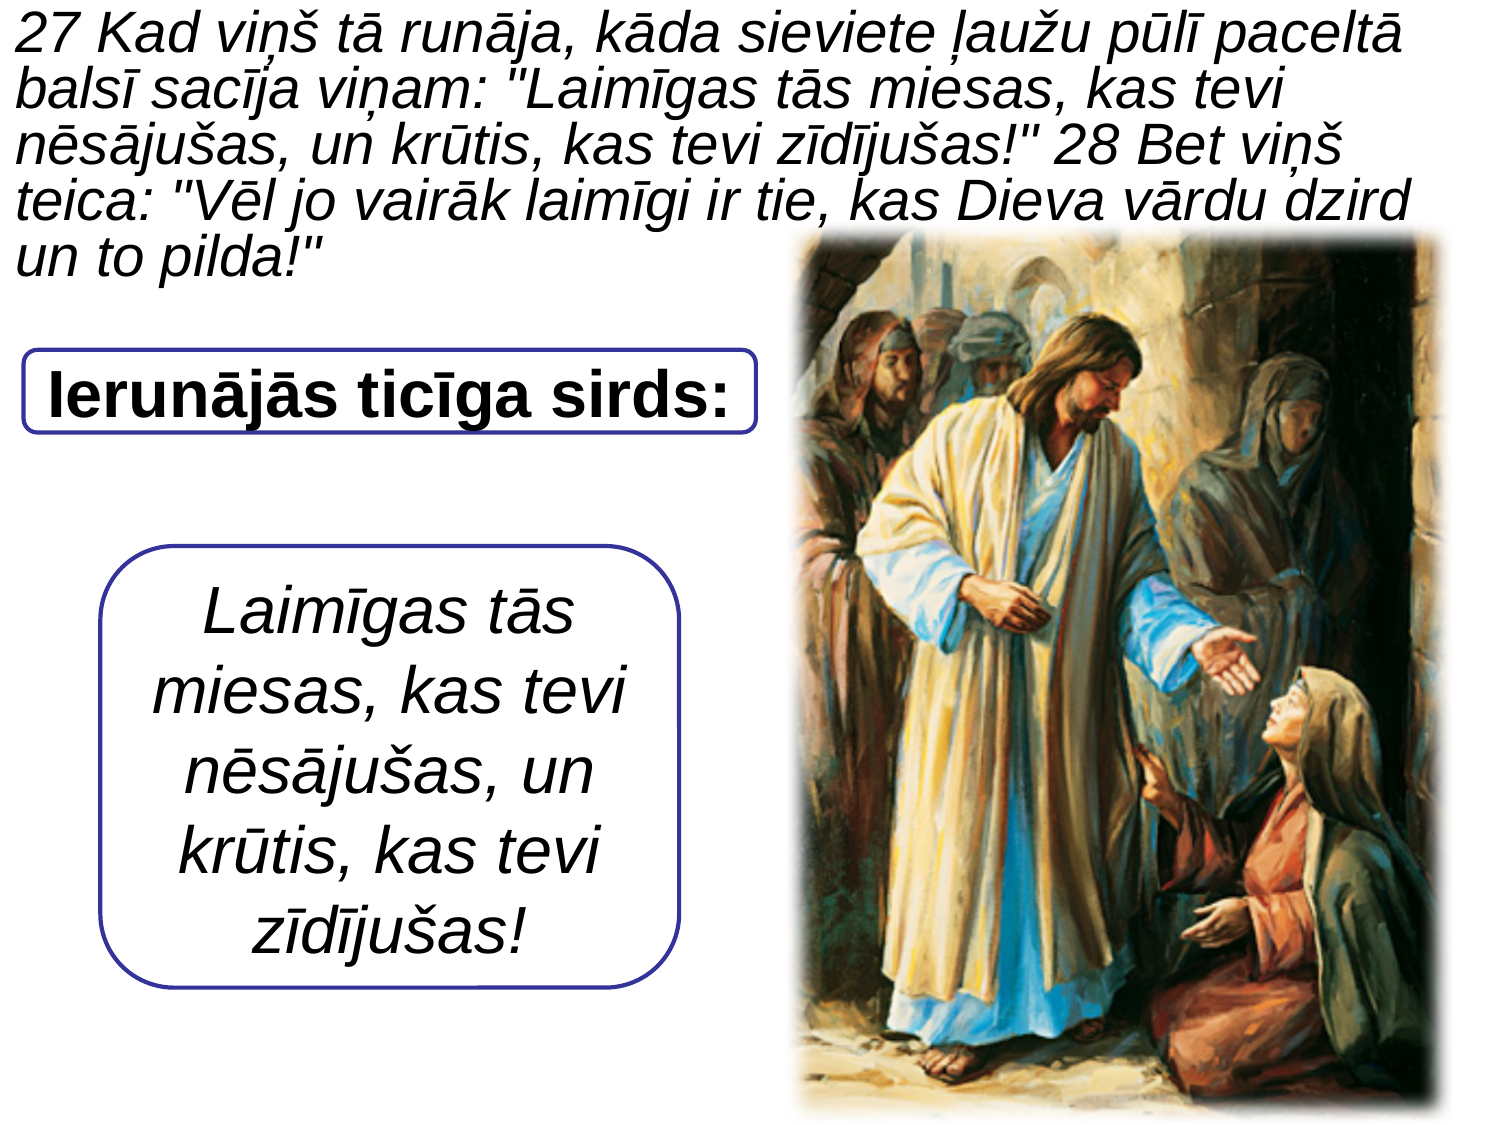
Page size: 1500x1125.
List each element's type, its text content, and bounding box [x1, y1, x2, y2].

list 27 Kad viņš tā runāja, kāda sieviete ļaužu pūlī paceltā balsī sacīja viņam: "Laimīgas tās miesas, kas tevi nēsājušas, un krūtis, kas tevi zīdījušas!" 28 Bet viņš teica: "Vēl jo vairāk laimīgi ir tie, kas Dieva vārdu dzird un to pilda!" [0, 0, 1500, 178]
text_box Ierunājās ticīga sirds: [21, 347, 759, 435]
picture [785, 221, 1454, 1125]
text_box Laimīgas tās miesas, kas tevi nēsājušas, un krūtis, kas tevi zīdījušas! [98, 543, 682, 990]
